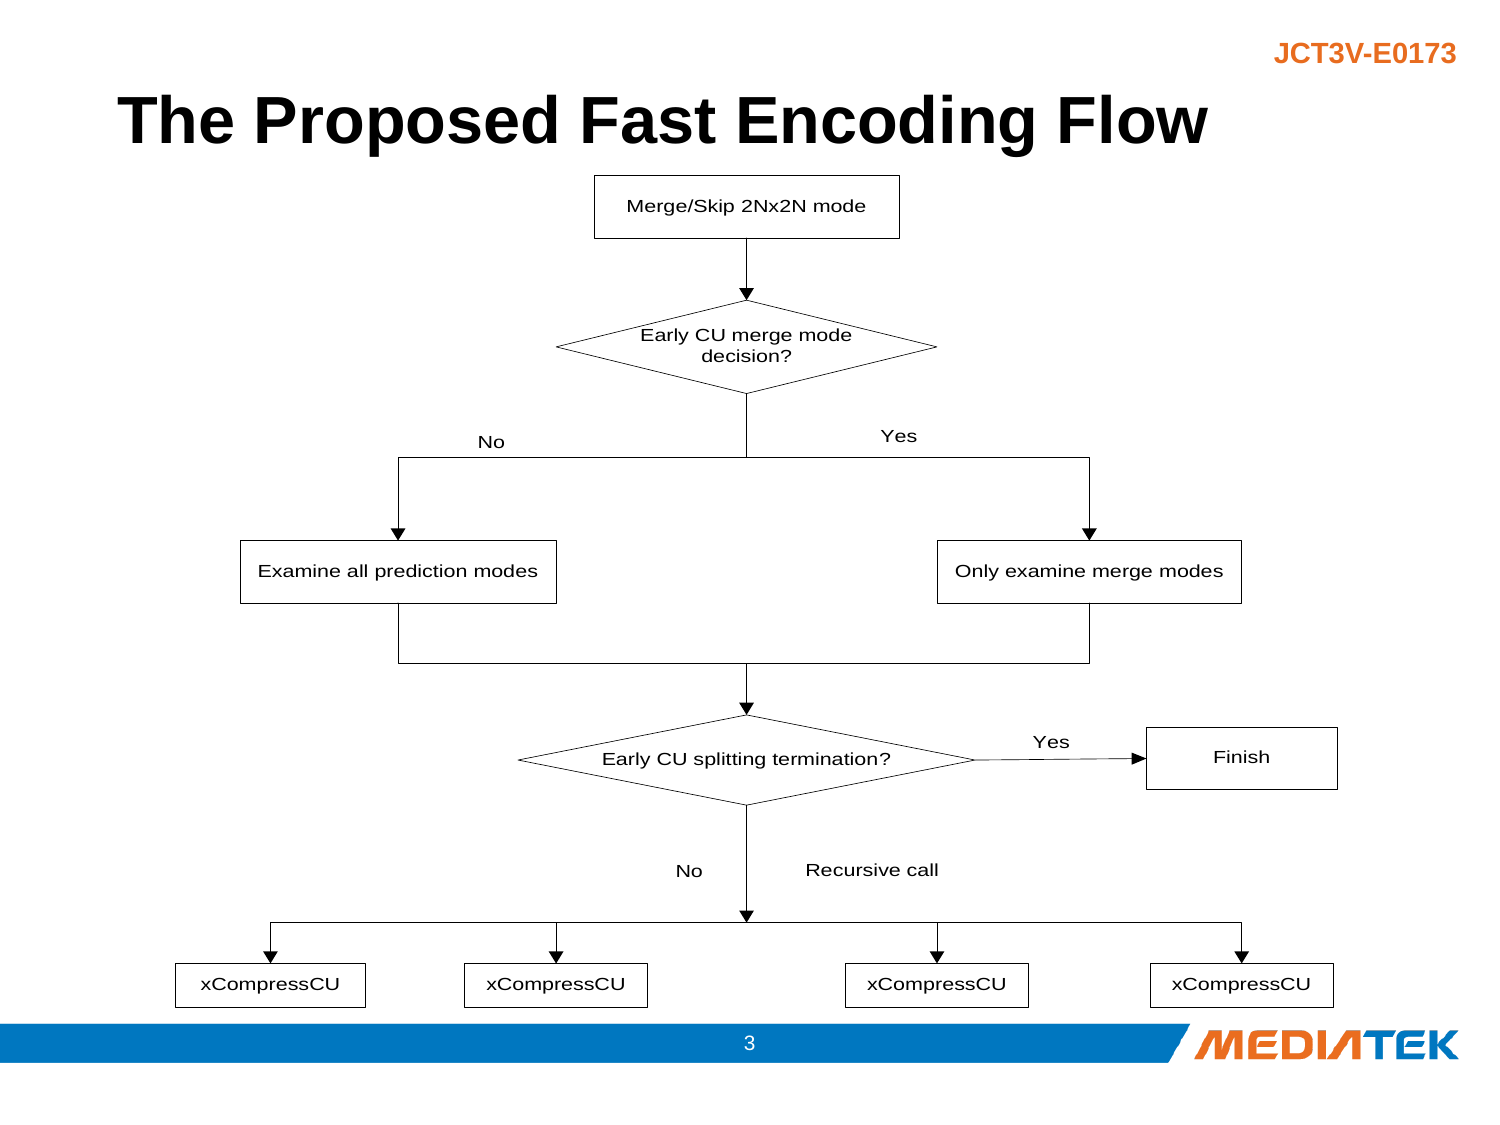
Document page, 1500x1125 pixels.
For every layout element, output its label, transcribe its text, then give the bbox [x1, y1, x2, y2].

picture [0, 1023, 711, 1063]
title The Proposed Fast Encoding Flow [101, 62, 1425, 172]
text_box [171, 172, 1341, 1011]
slide_number 2 [711, 1022, 789, 1090]
picture [789, 1023, 1459, 1063]
